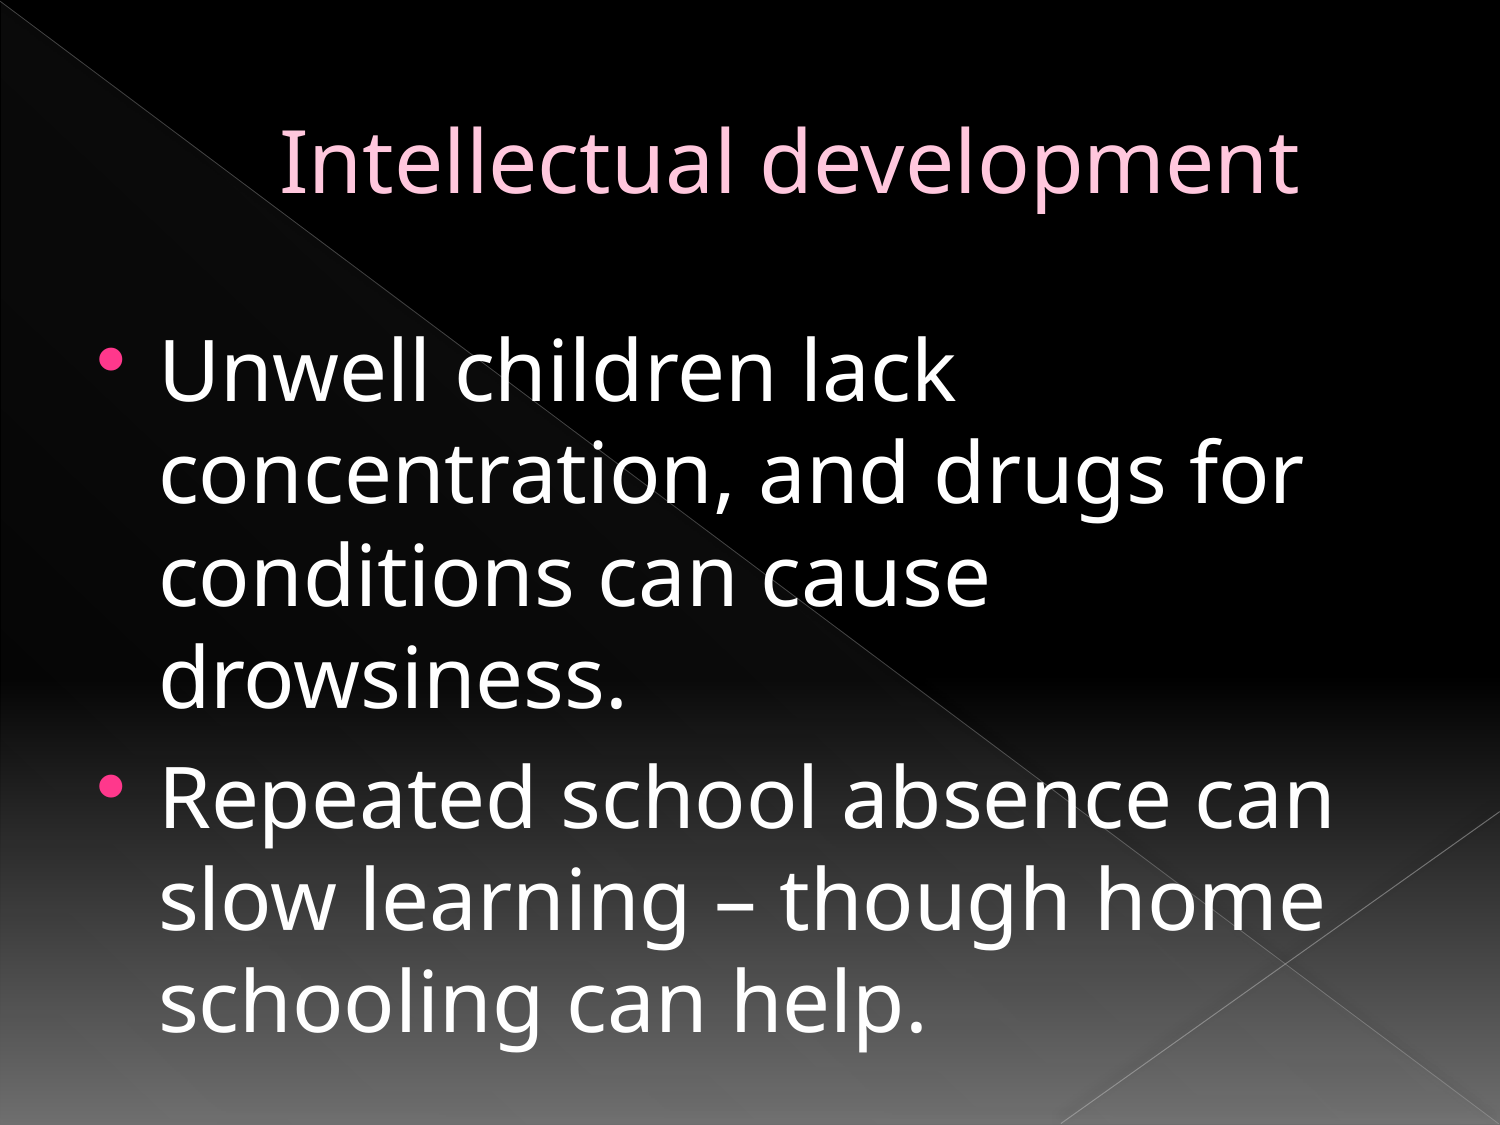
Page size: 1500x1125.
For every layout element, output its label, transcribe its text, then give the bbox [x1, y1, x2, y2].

title Intellectual development [75, 43, 1425, 274]
list Unwell children lack concentration, and drugs for conditions can cause drowsiness. Repeated school absence can slow learning – though home schooling can help. [75, 308, 1425, 1059]
